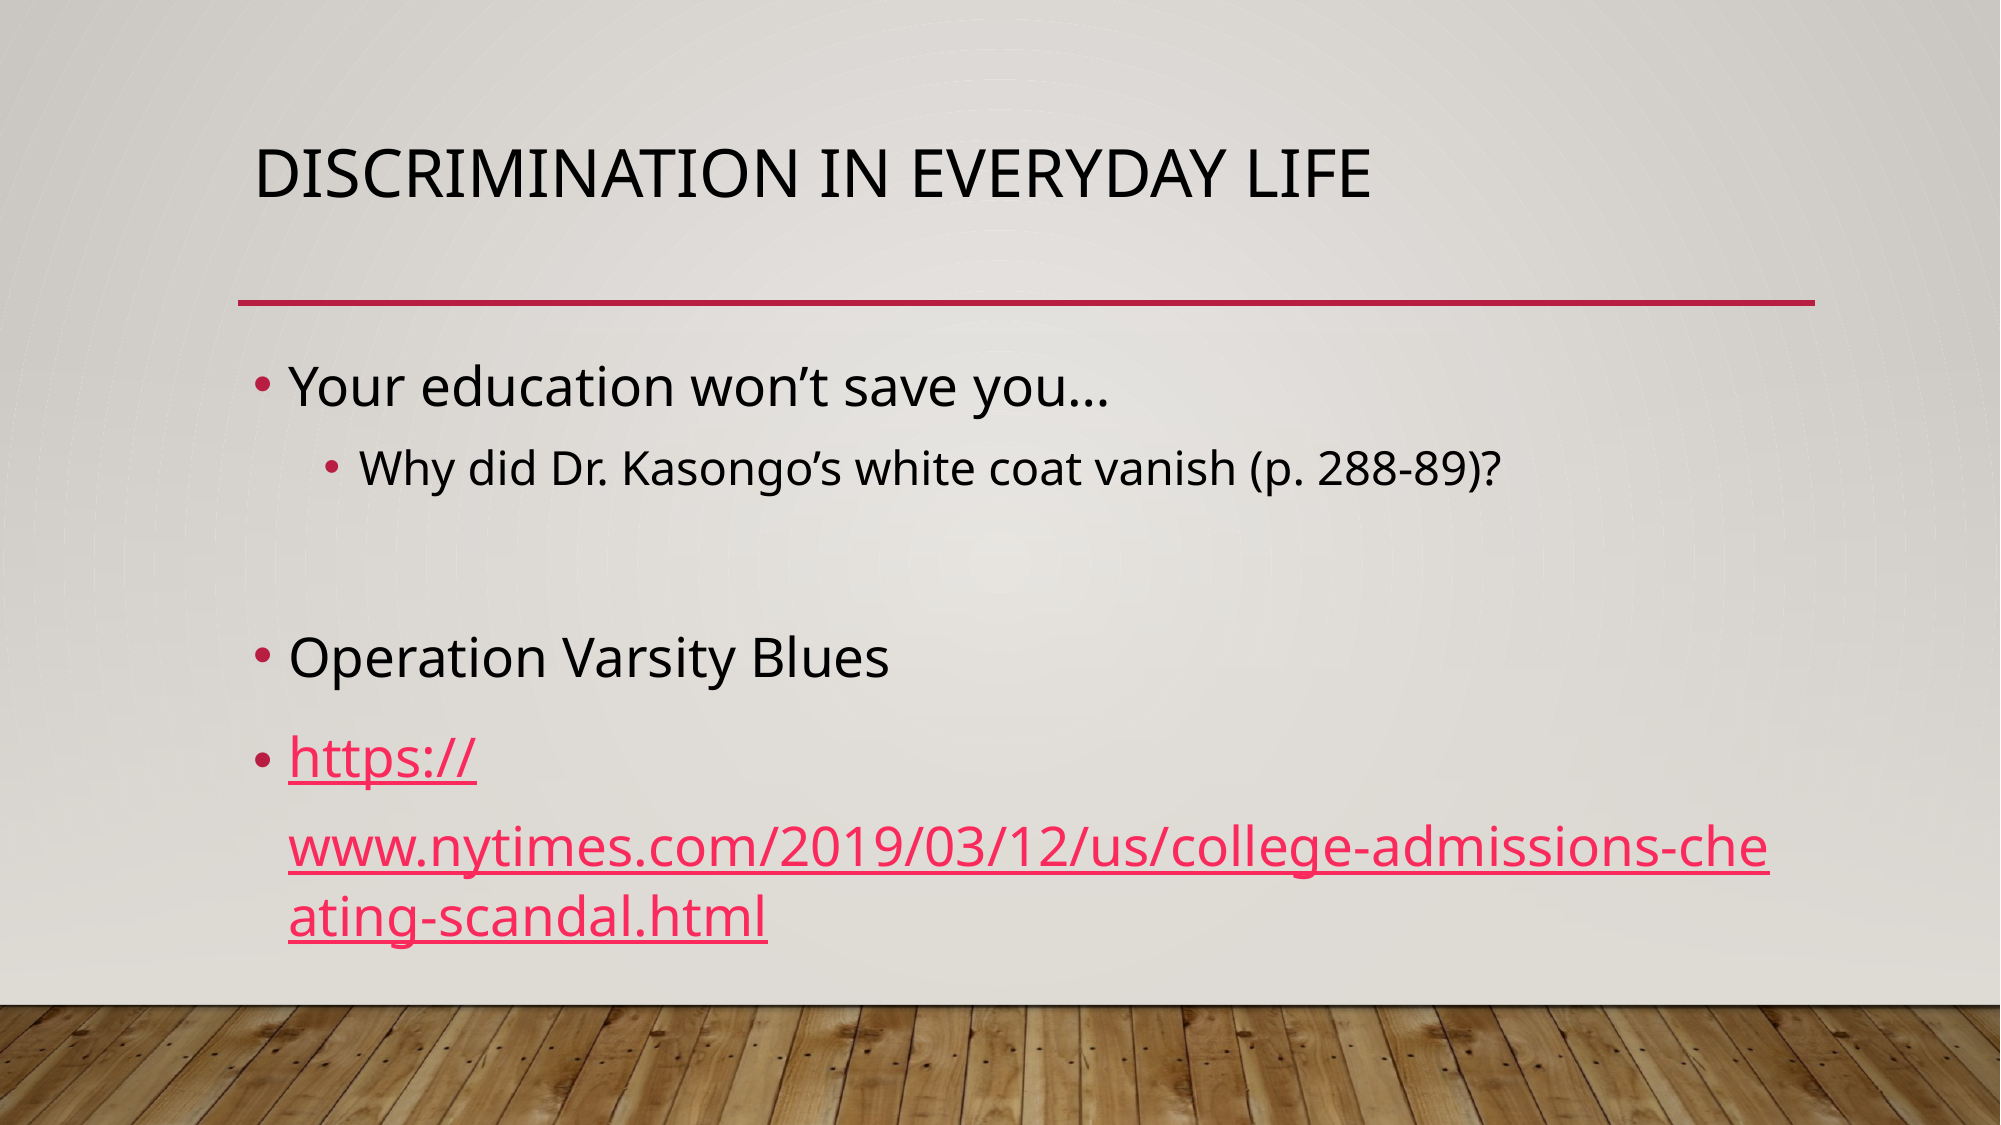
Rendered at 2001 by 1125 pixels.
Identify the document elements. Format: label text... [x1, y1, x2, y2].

list Your education won’t save you… Why did Dr. Kasongo’s white coat vanish (p. 288-89)? Operation Varsity Blues https://www.nytimes.com/2019/03/12/us/college-admissions-cheating-scandal.html [238, 330, 1814, 897]
picture [0, 1005, 2000, 1125]
title Discrimination in Everyday Life [238, 131, 1814, 305]
